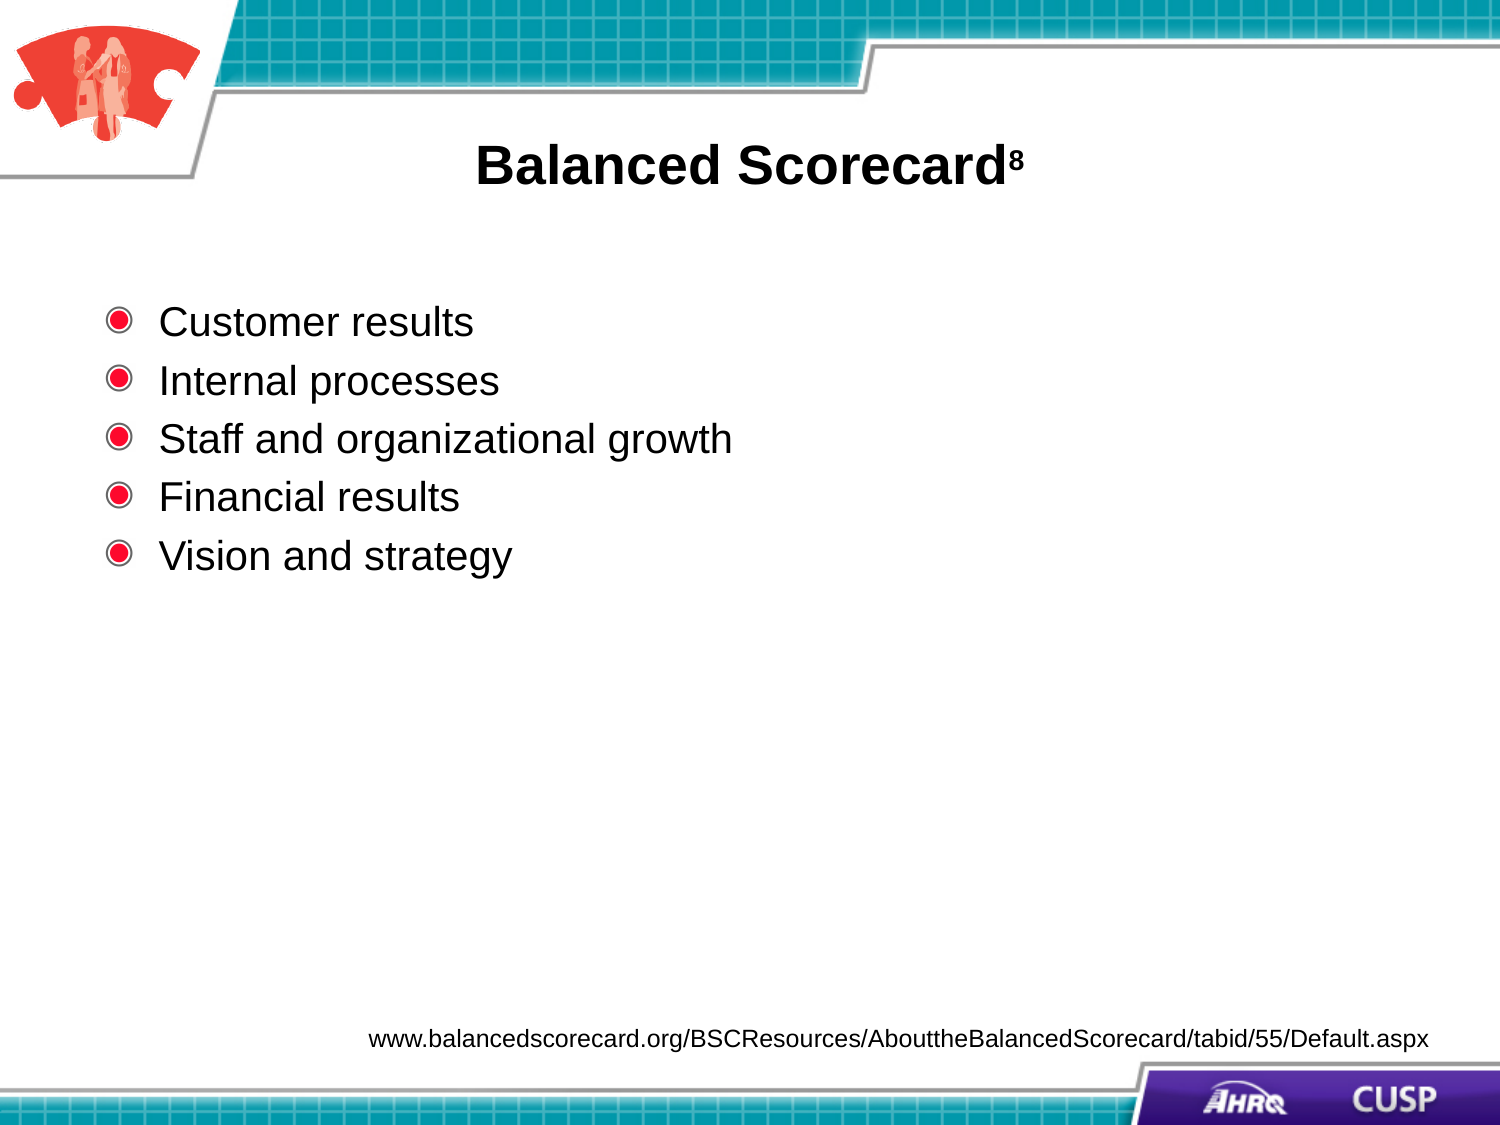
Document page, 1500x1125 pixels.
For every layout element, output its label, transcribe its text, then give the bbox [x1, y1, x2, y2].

text_box www.balancedscorecard.org/BSCResources/AbouttheBalancedScorecard/tabid/55/Default.aspx [171, 1014, 1447, 1060]
title Balanced Scorecard8 [0, 121, 1500, 263]
picture [0, 263, 1500, 1125]
picture [0, 0, 1500, 121]
list Customer results Internal processes Staff and organizational growth Financial results Vision and strategy [87, 287, 1400, 925]
